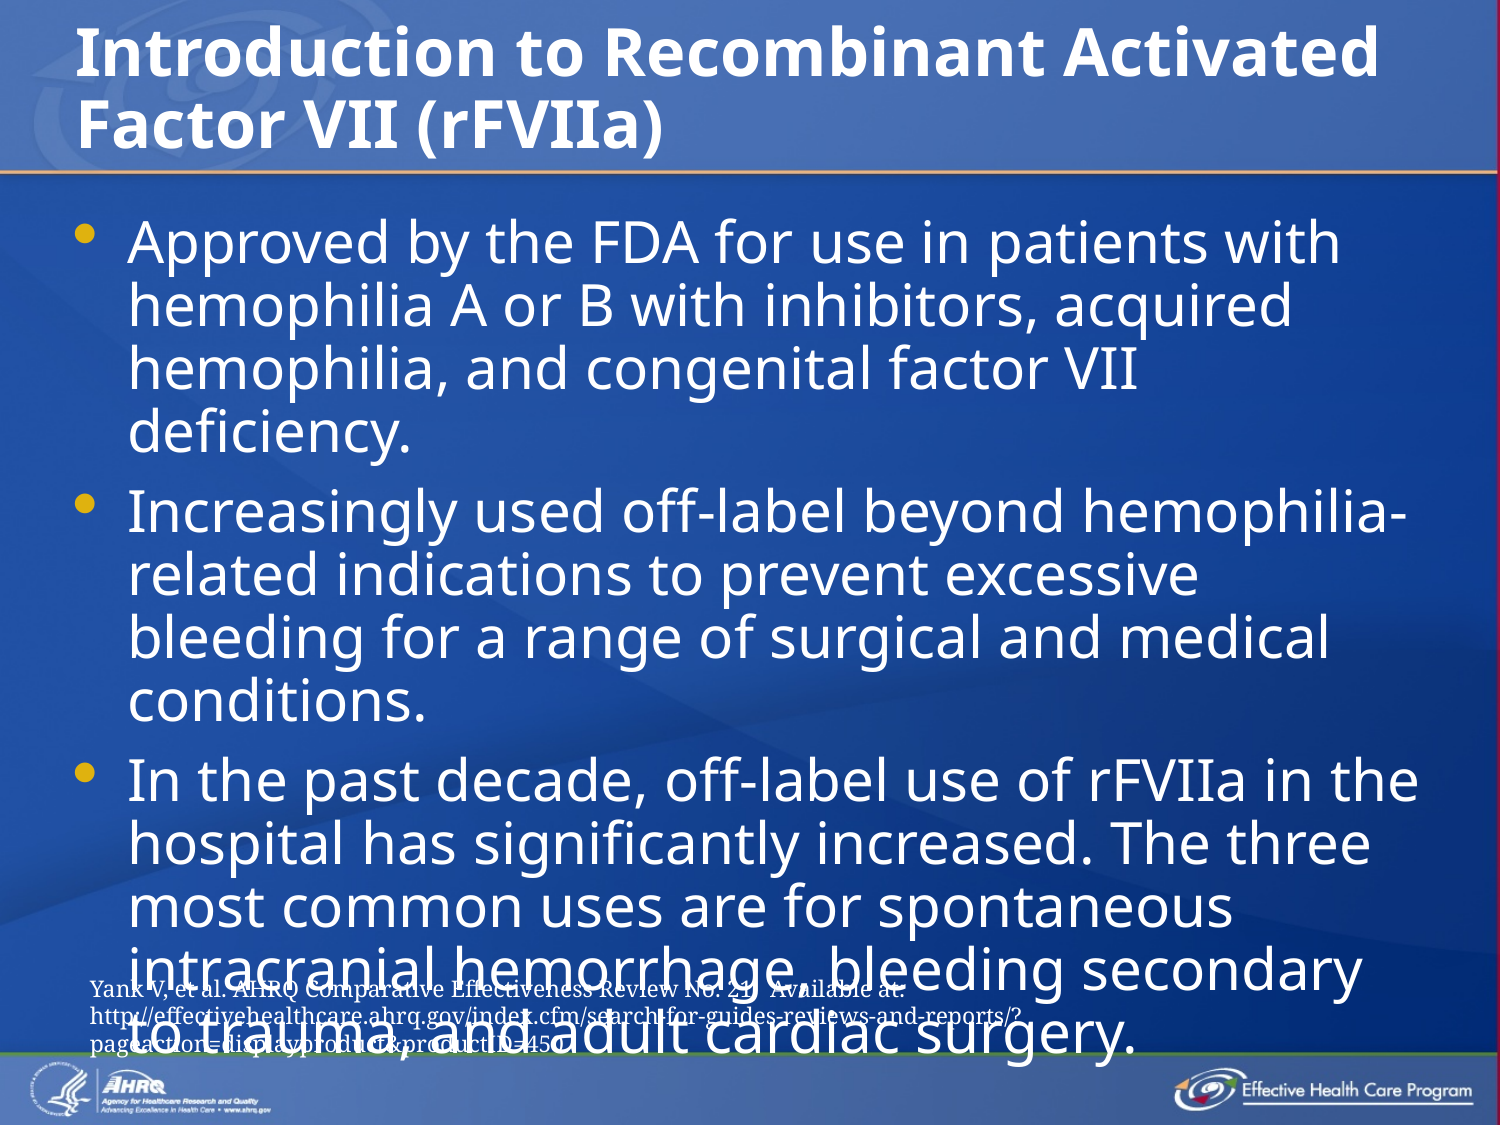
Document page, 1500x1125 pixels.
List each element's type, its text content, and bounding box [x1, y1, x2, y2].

list Approved by the FDA for use in patients with hemophilia A or B with inhibitors, acquired hemophilia, and congenital factor VII deficiency. Increasingly used off-label beyond hemophilia-related indications to prevent excessive bleeding for a range of surgical and medical conditions. In the past decade, off-label use of rFVIIa in the hospital has significantly increased. The three most common uses are for spontaneous intracranial hemorrhage, bleeding secondary to trauma, and adult cardiac surgery. [75, 213, 1425, 966]
title Introduction to Recombinant Activated Factor VII (rFVIIa) [74, 21, 1426, 163]
picture [0, 0, 1500, 1125]
text_box Yank V, et al. AHRQ Comparative Effectiveness Review No. 21. Available at: http://effectivehealthcare.ahrq.gov/index.cfm/search-for-guides-reviews-and-reports/?pageaction=displayproduct&productID=450. [74, 966, 1438, 1064]
